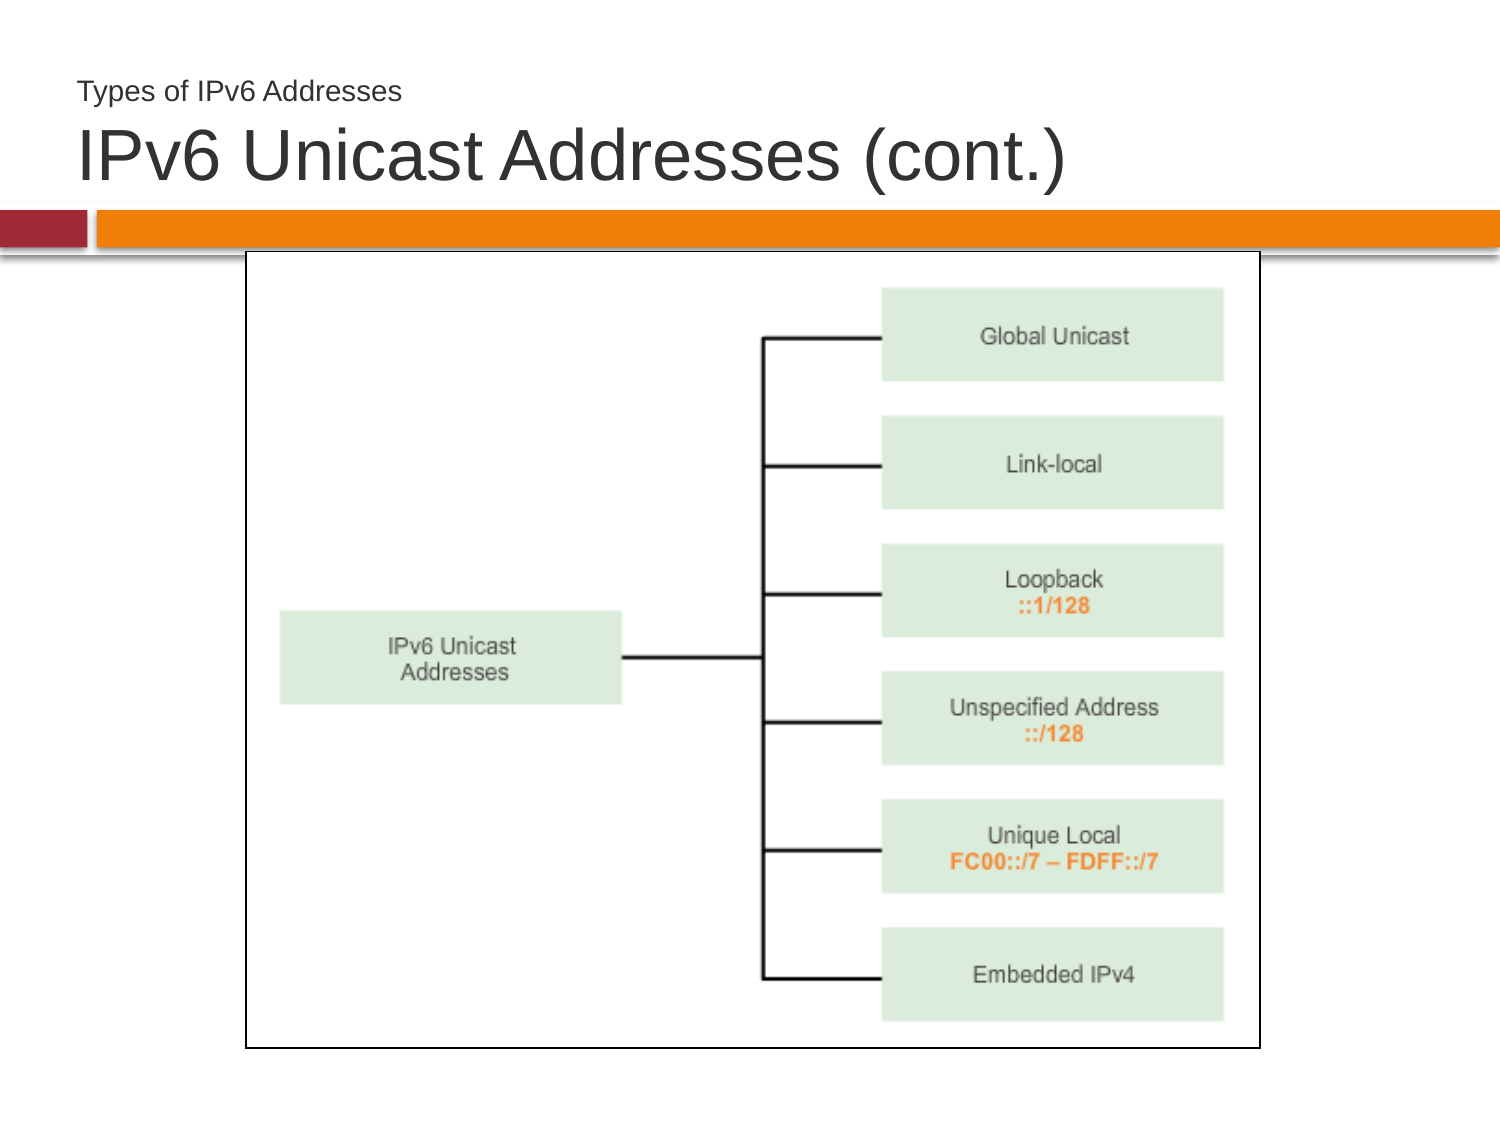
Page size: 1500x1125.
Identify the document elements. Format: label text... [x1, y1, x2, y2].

title Types of IPv6 Addresses IPv6 Unicast Addresses (cont.) [61, 64, 1500, 203]
picture [246, 252, 1260, 1048]
